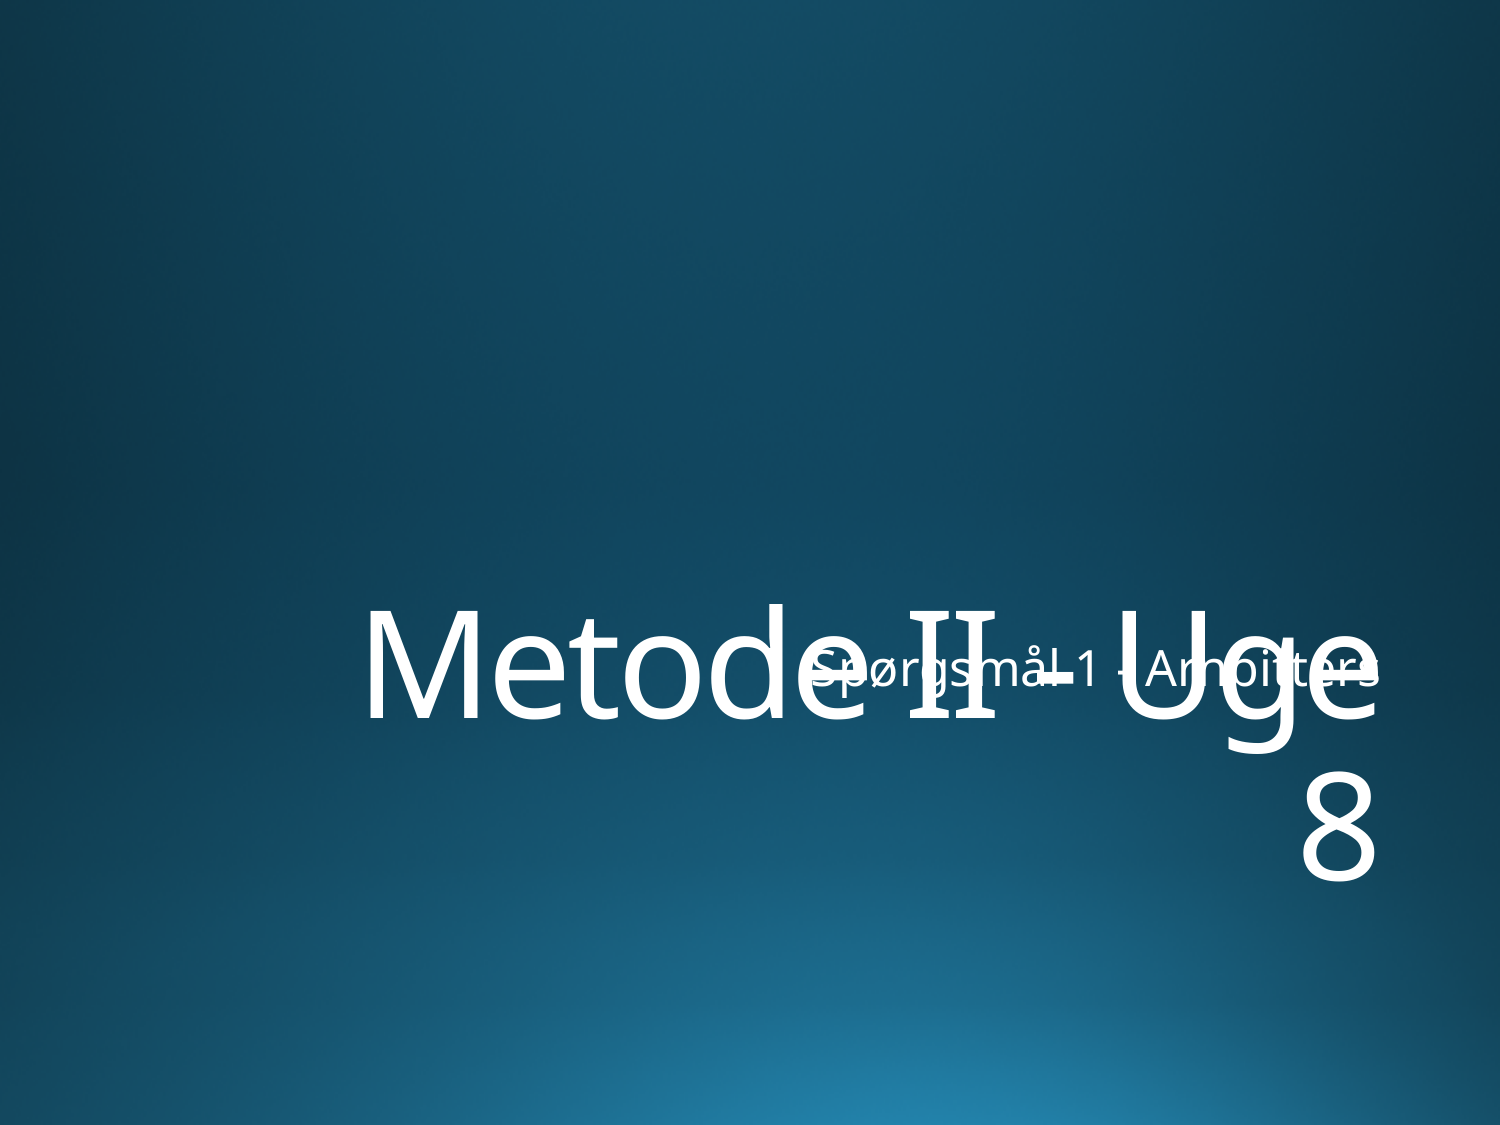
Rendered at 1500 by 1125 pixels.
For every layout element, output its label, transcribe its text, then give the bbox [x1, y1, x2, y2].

picture [0, 0, 1500, 1125]
title Metode II - Uge 8 [271, 732, 1397, 929]
subtitle Spørgsmål 1 - Arnbitters [271, 628, 1397, 730]
